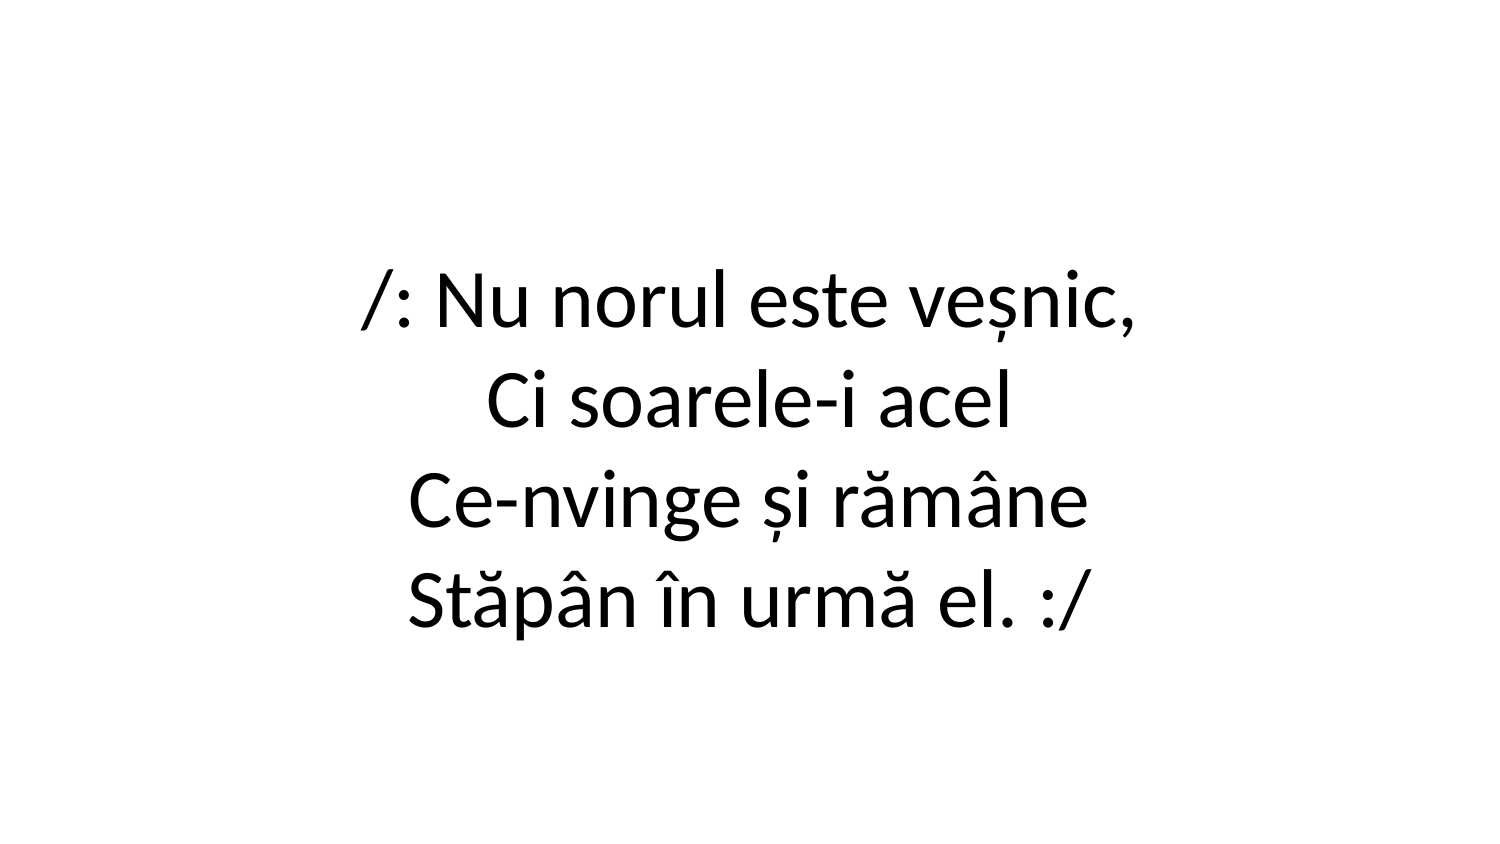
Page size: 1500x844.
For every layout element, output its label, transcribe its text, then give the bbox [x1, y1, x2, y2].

text_box /: Nu norul este veșnic, Ci soarele-i acel Ce-nvinge și rămâne Stăpân în urmă el. :/ [346, 192, 1154, 652]
